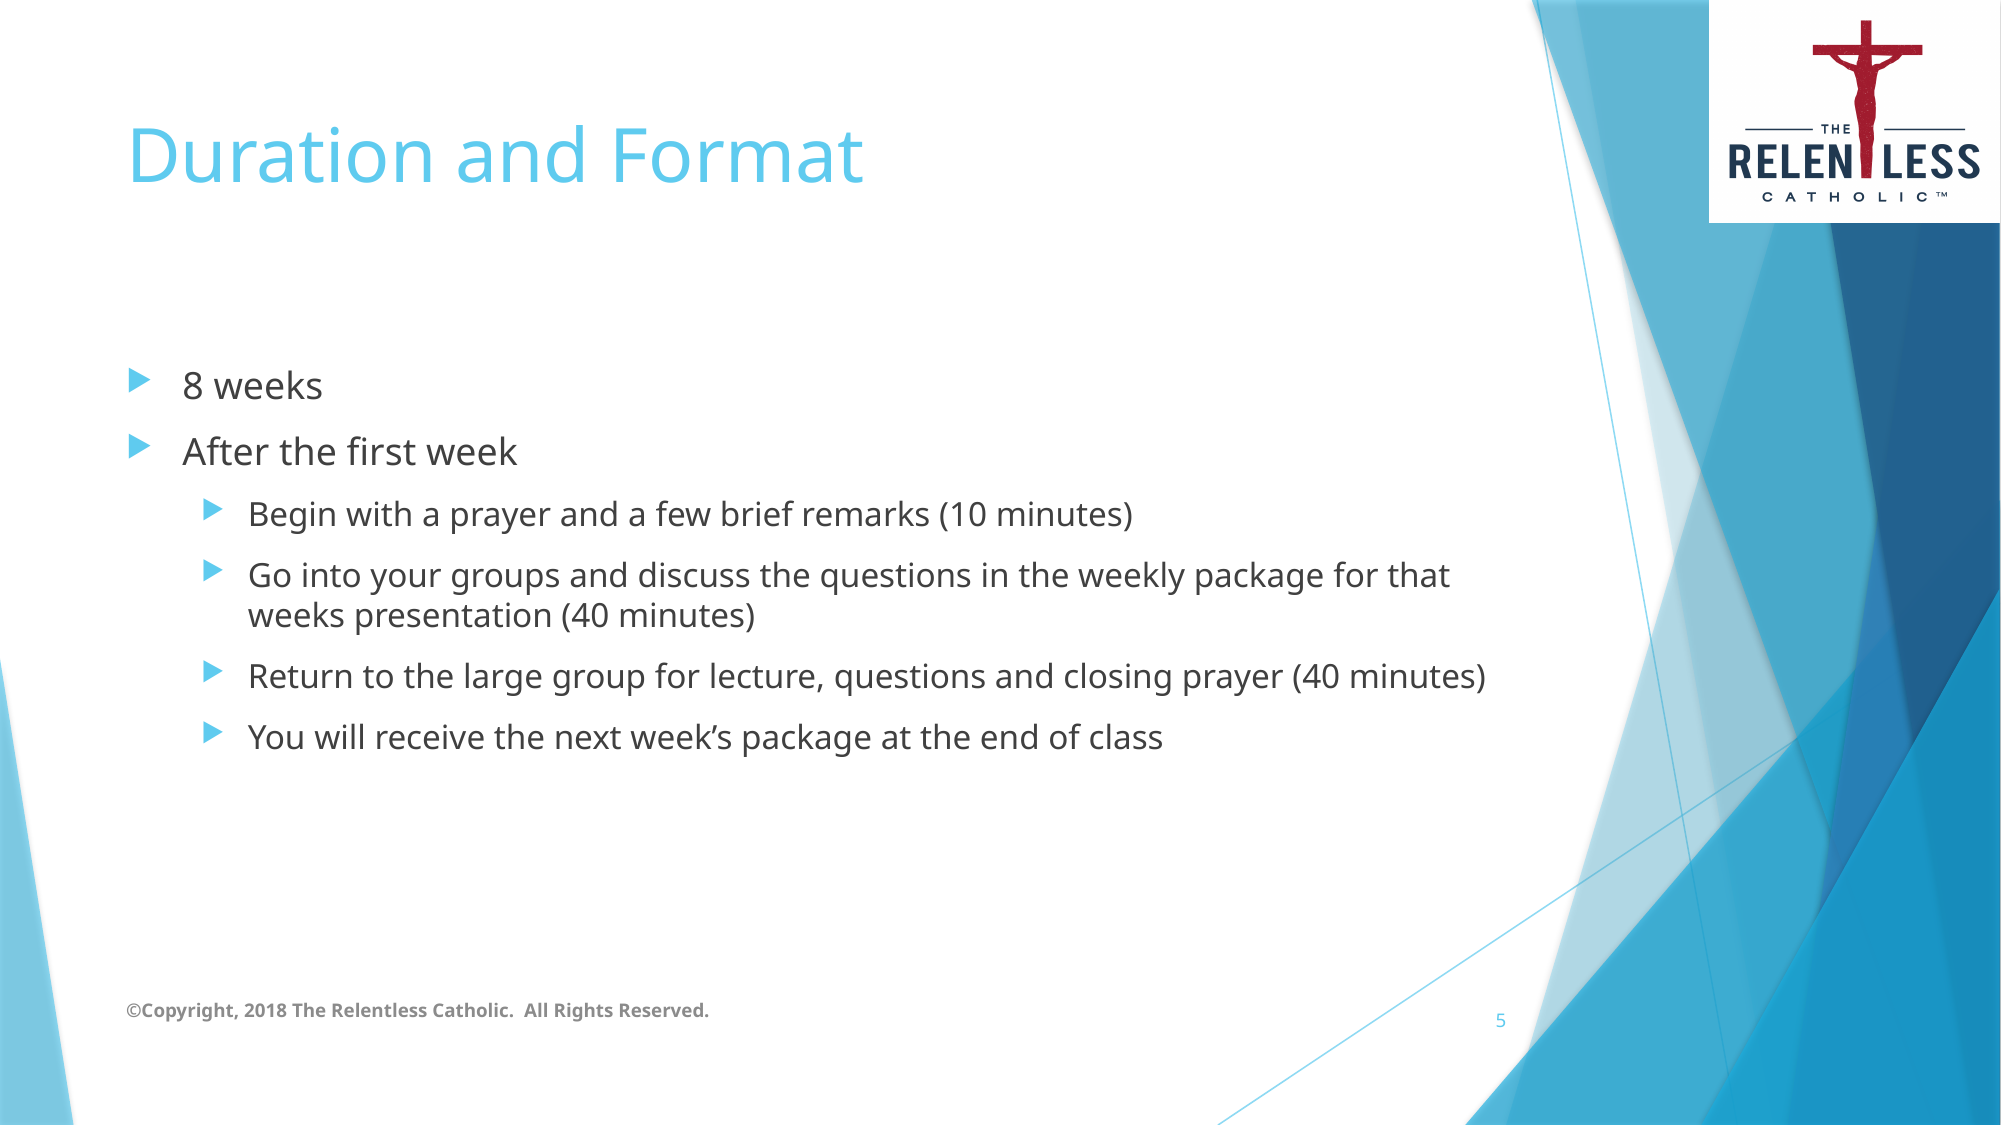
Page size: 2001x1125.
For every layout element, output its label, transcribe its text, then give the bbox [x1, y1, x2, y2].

picture [1709, 0, 2000, 223]
footer ©Copyright, 2018 The Relentless Catholic. All Rights Reserved. [111, 991, 1145, 1051]
title Duration and Format [111, 99, 1522, 317]
slide_number 5 [1409, 991, 1522, 1051]
list 8 weeks After the first week Begin with a prayer and a few brief remarks (10 minutes) Go into your groups and discuss the questions in the weekly package for that weeks presentation (40 minutes) Return to the large group for lecture, questions and closing prayer (40 minutes) You will receive the next week’s package at the end of class [111, 354, 1522, 992]
